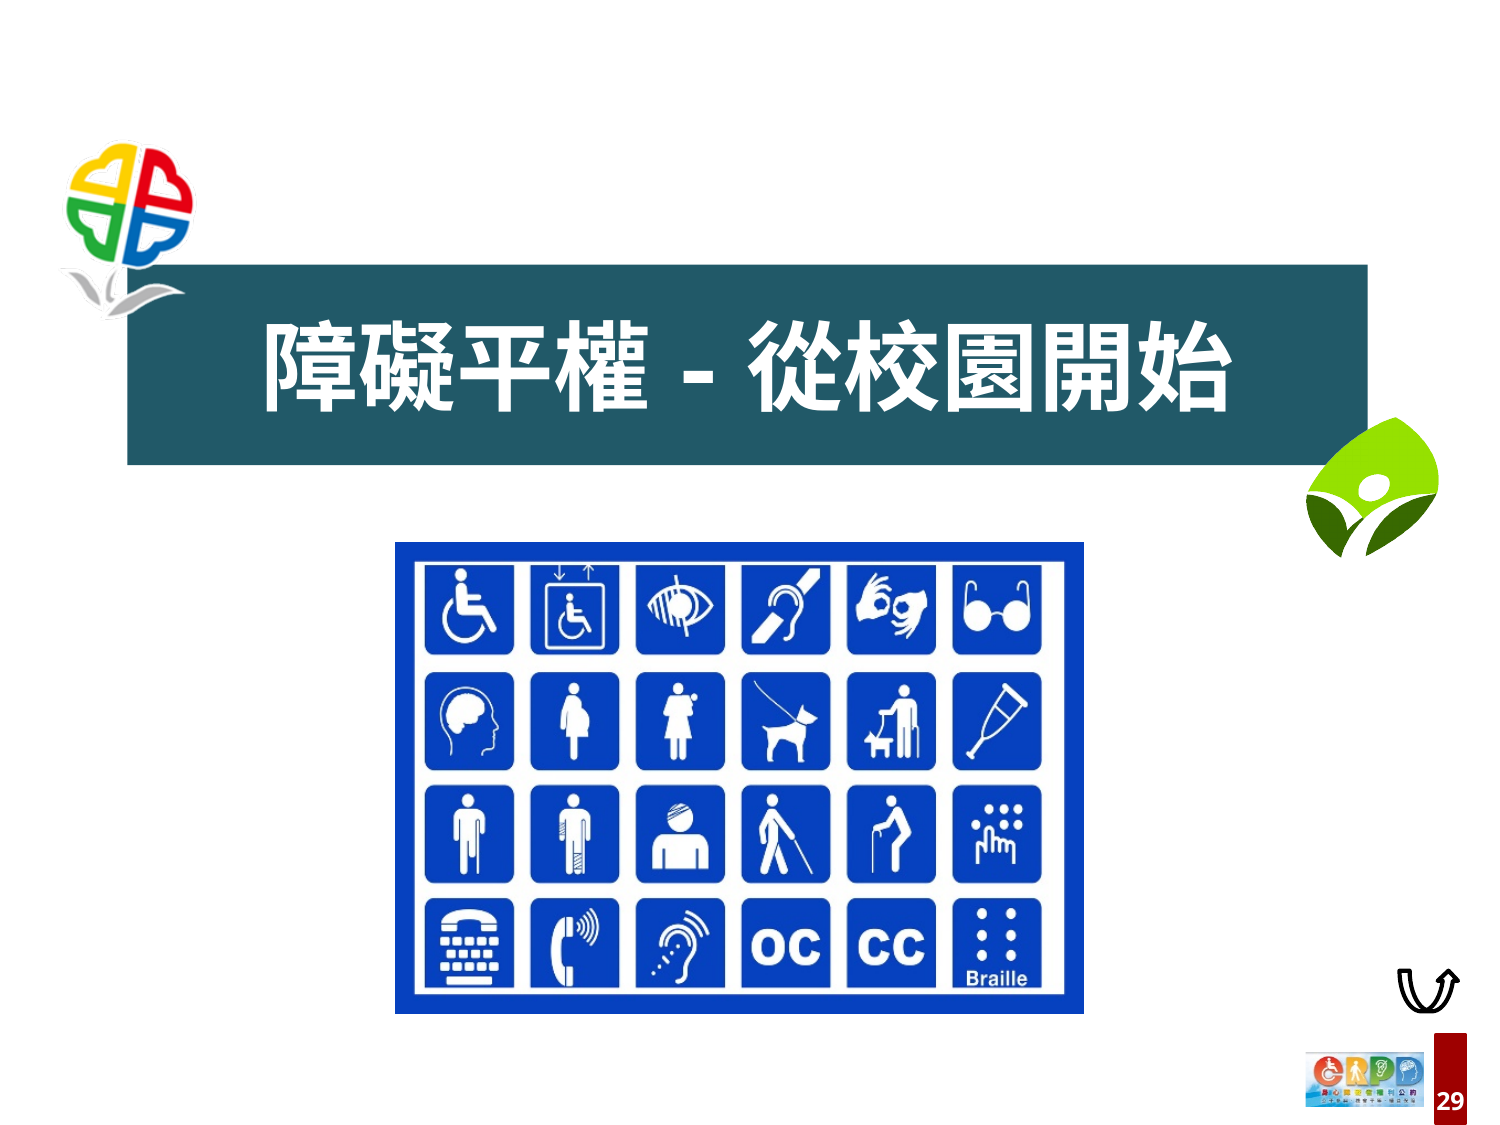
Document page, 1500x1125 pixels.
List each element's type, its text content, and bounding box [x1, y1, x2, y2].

text_box 障礙平權-從校園開始 [127, 264, 1368, 466]
picture [395, 541, 1084, 1014]
picture [56, 136, 199, 323]
picture [1305, 417, 1440, 559]
text_box [1397, 968, 1460, 1014]
slide_number 29 [1416, 1076, 1485, 1125]
picture [1305, 1052, 1424, 1107]
